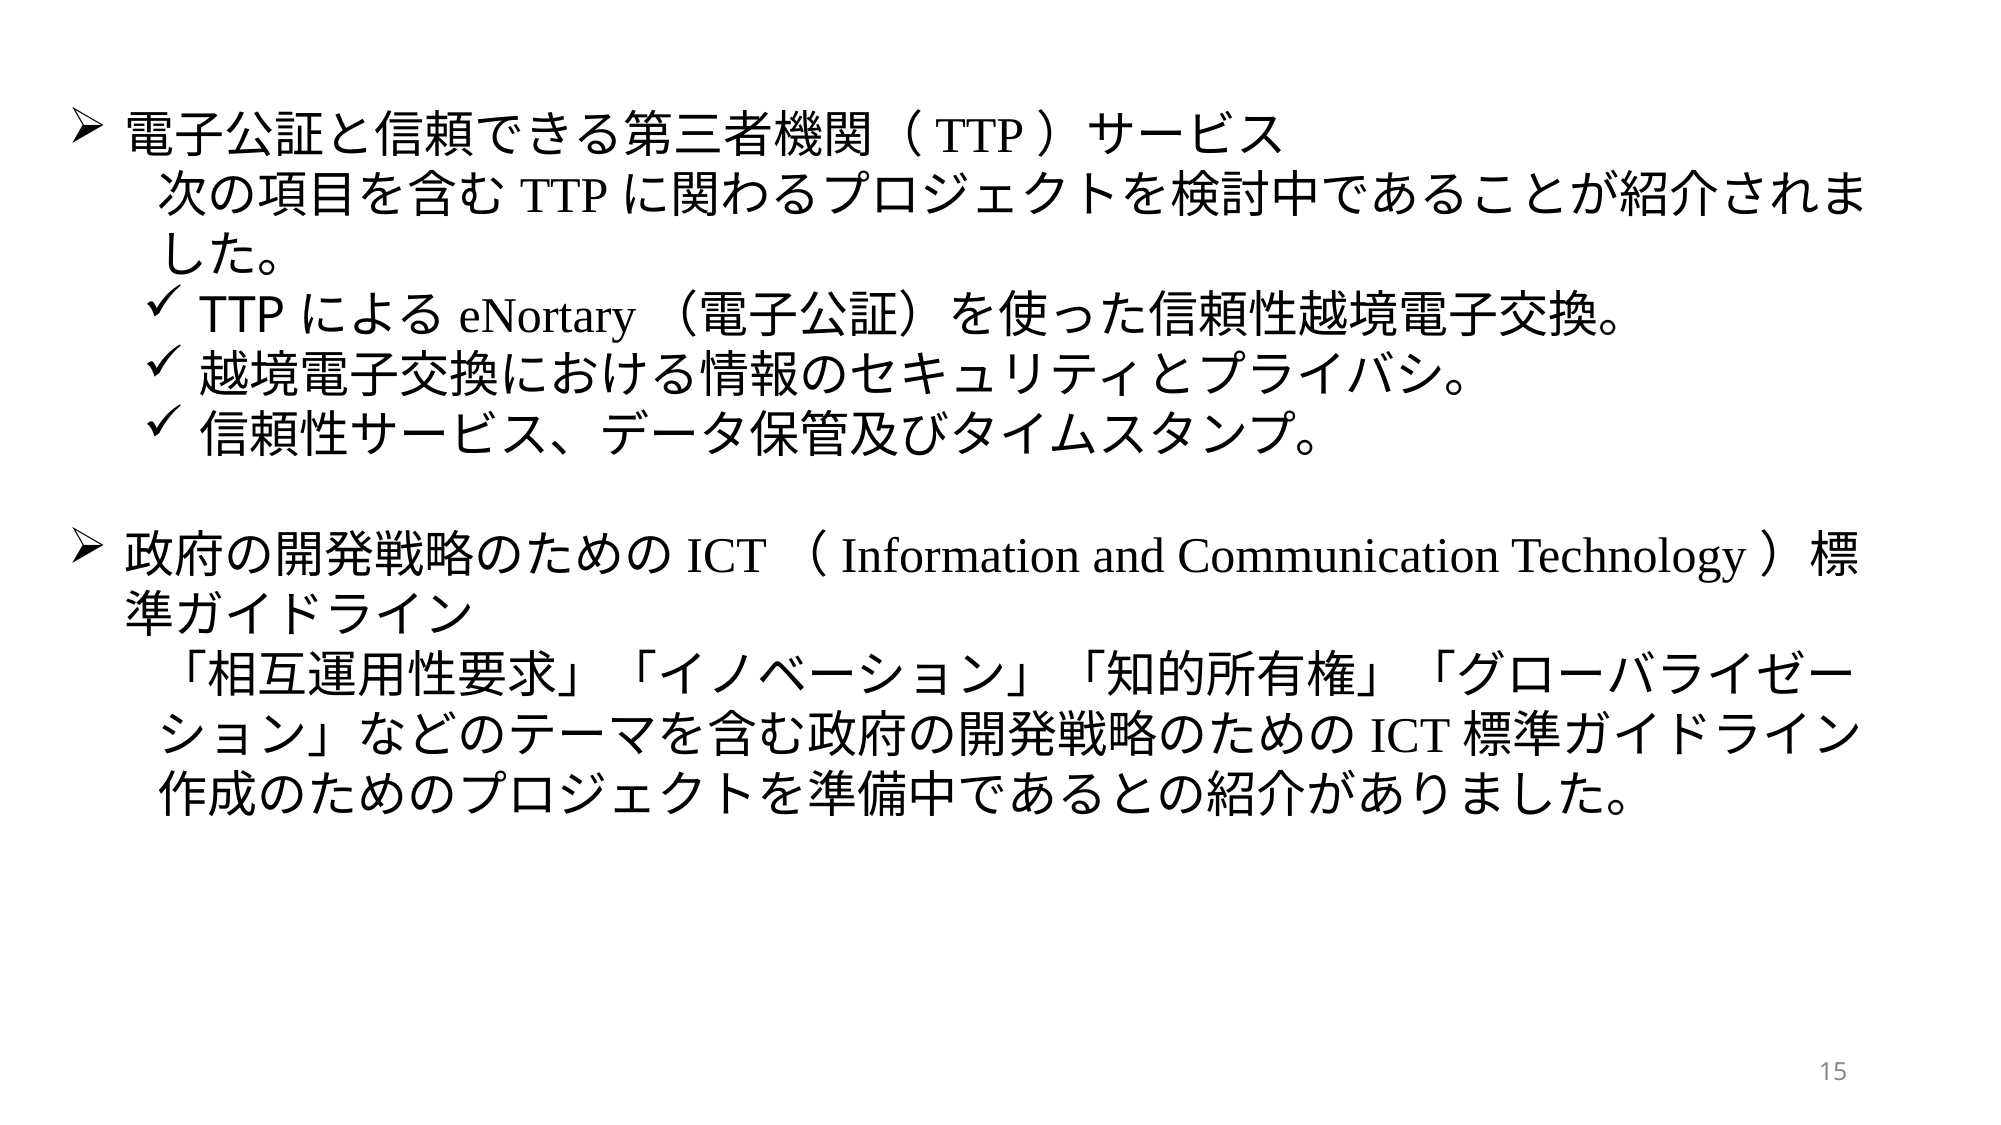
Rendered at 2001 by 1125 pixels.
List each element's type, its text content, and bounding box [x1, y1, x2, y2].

text_box 電子公証と信頼できる第三者機関（TTP）サービス 次の項目を含むTTPに関わるプロジェクトを検討中であることが紹介されました。 TTPによるeNortary（電子公証）を使った信頼性越境電子交換。 越境電子交換における情報のセキュリティとプライバシ。 信頼性サービス、データ保管及びタイムスタンプ。 政府の開発戦略のためのICT（Information and Communication Technology）標準ガイドライン 「相互運用性要求」「イノベーション」「知的所有権」「グローバライゼーション」などのテーマを含む政府の開発戦略のためのICT標準ガイドライン作成のためのプロジェクトを準備中であるとの紹介がありました。 [53, 94, 1923, 890]
slide_number 15 [1412, 1042, 1863, 1103]
